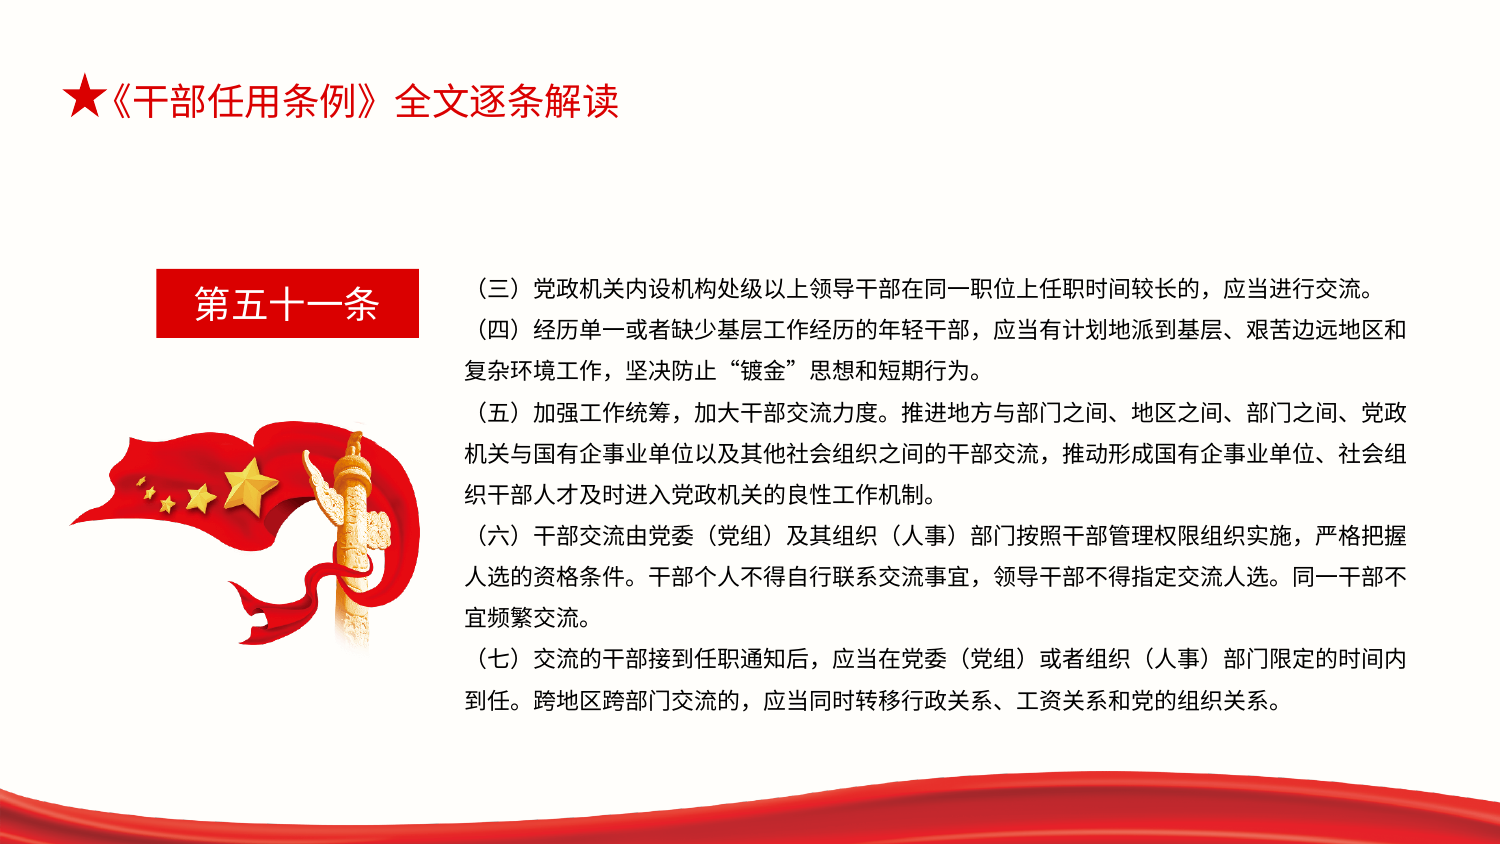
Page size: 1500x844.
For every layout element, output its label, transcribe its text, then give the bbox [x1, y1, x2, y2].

text_box 第五十一条 [156, 268, 419, 338]
picture [49, 405, 438, 666]
picture [0, 771, 1500, 844]
text_box （三）党政机关内设机构处级以上领导干部在同一职位上任职时间较长的，应当进行交流。 （四）经历单一或者缺少基层工作经历的年轻干部，应当有计划地派到基层、艰苦边远地区和复杂环境工作，坚决防止“镀金”思想和短期行为。 （五）加强工作统筹，加大干部交流力度。推进地方与部门之间、地区之间、部门之间、党政机关与国有企事业单位以及其他社会组织之间的干部交流，推动形成国有企事业单位、社会组织干部人才及时进入党政机关的良性工作机制。 （六）干部交流由党委（党组）及其组织（人事）部门按照干部管理权限组织实施，严格把握人选的资格条件。干部个人不得自行联系交流事宜，领导干部不得指定交流人选。同一干部不宜频繁交流。 （七）交流的干部接到任职通知后，应当在党委（党组）或者组织（人事）部门限定的时间内到任。跨地区跨部门交流的，应当同时转移行政关系、工资关系和党的组织关系。 [449, 253, 1425, 721]
